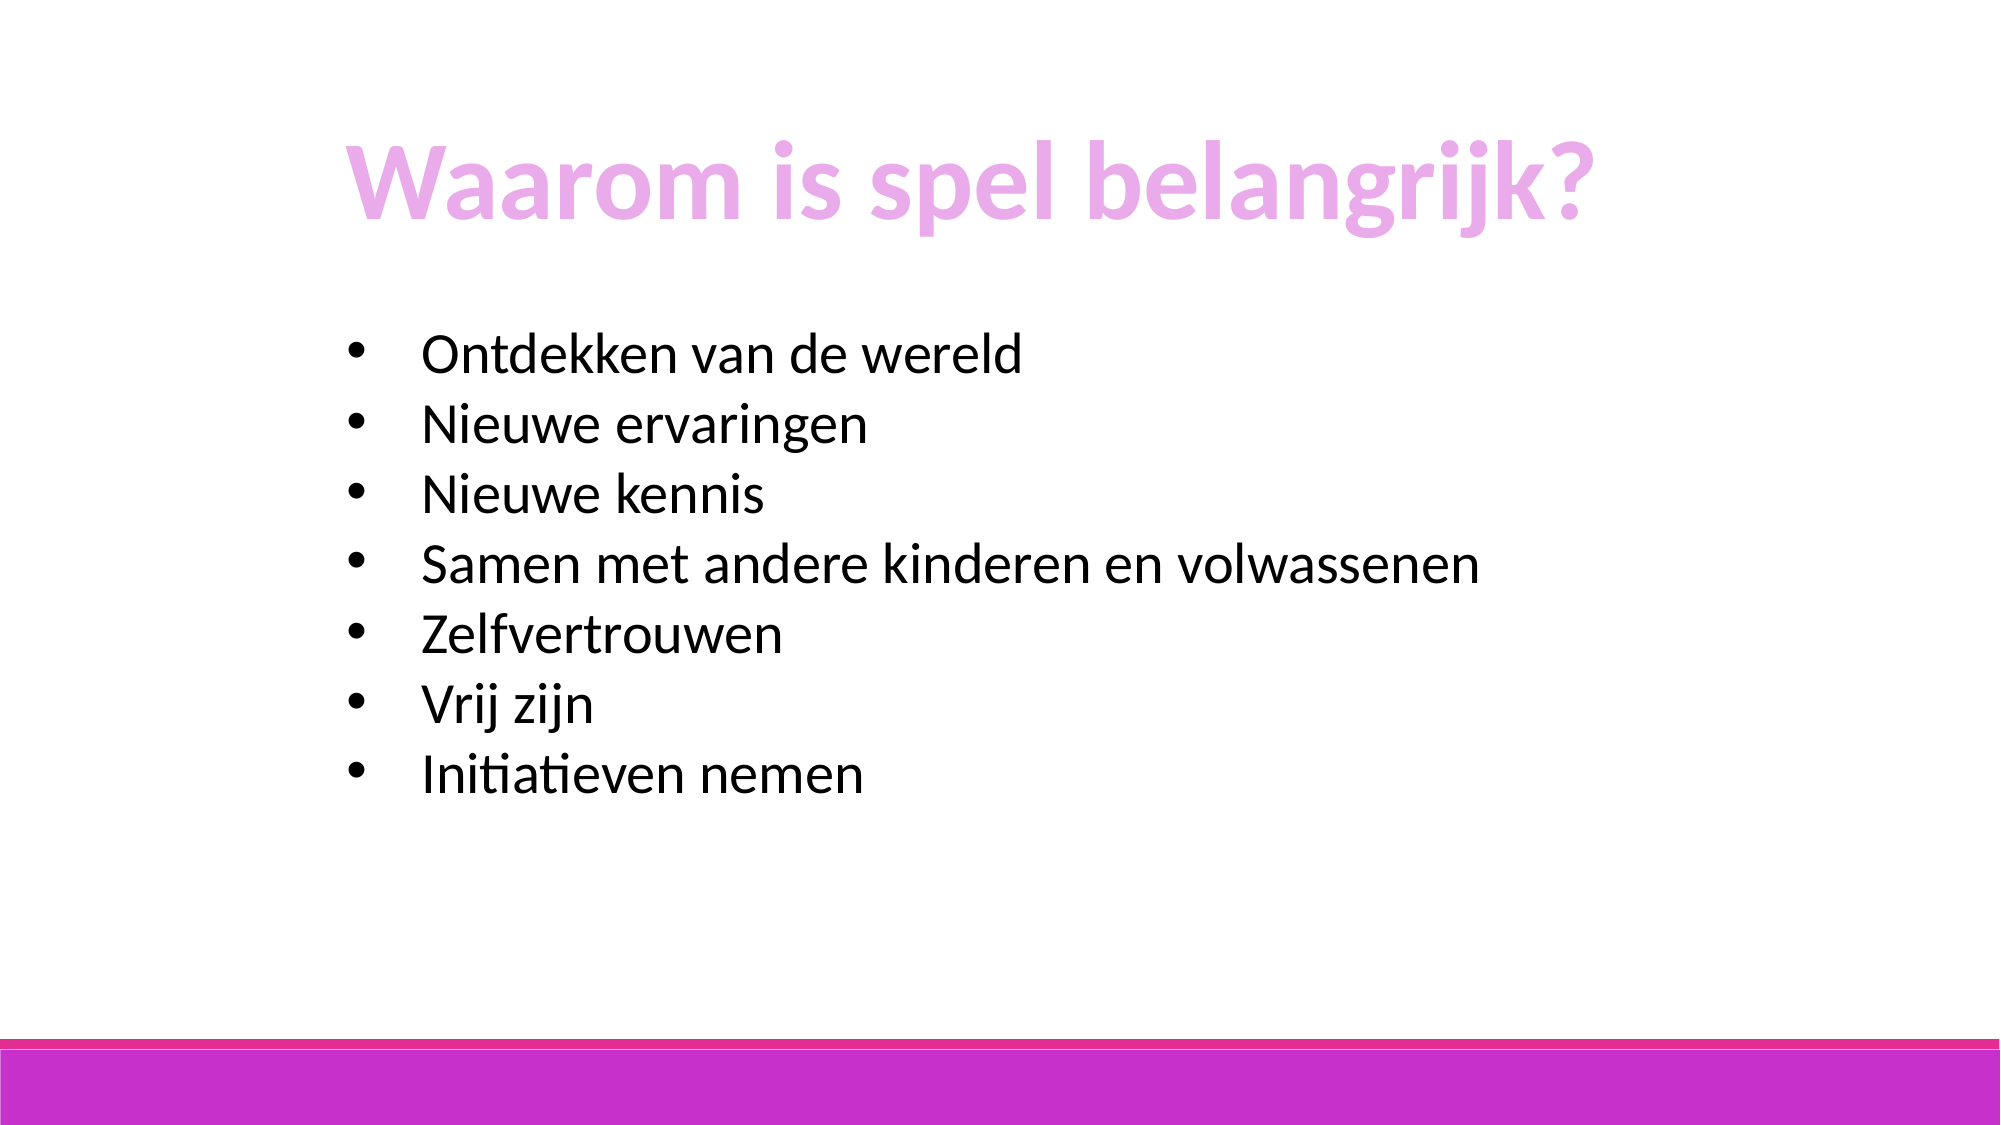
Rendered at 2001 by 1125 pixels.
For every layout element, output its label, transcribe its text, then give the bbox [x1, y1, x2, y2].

text_box Waarom is spel belangrijk? [330, 99, 1616, 250]
text_box Ontdekken van de wereld Nieuwe ervaringen Nieuwe kennis Samen met andere kinderen en volwassenen Zelfvertrouwen Vrij zijn Initiatieven nemen [331, 307, 1497, 813]
